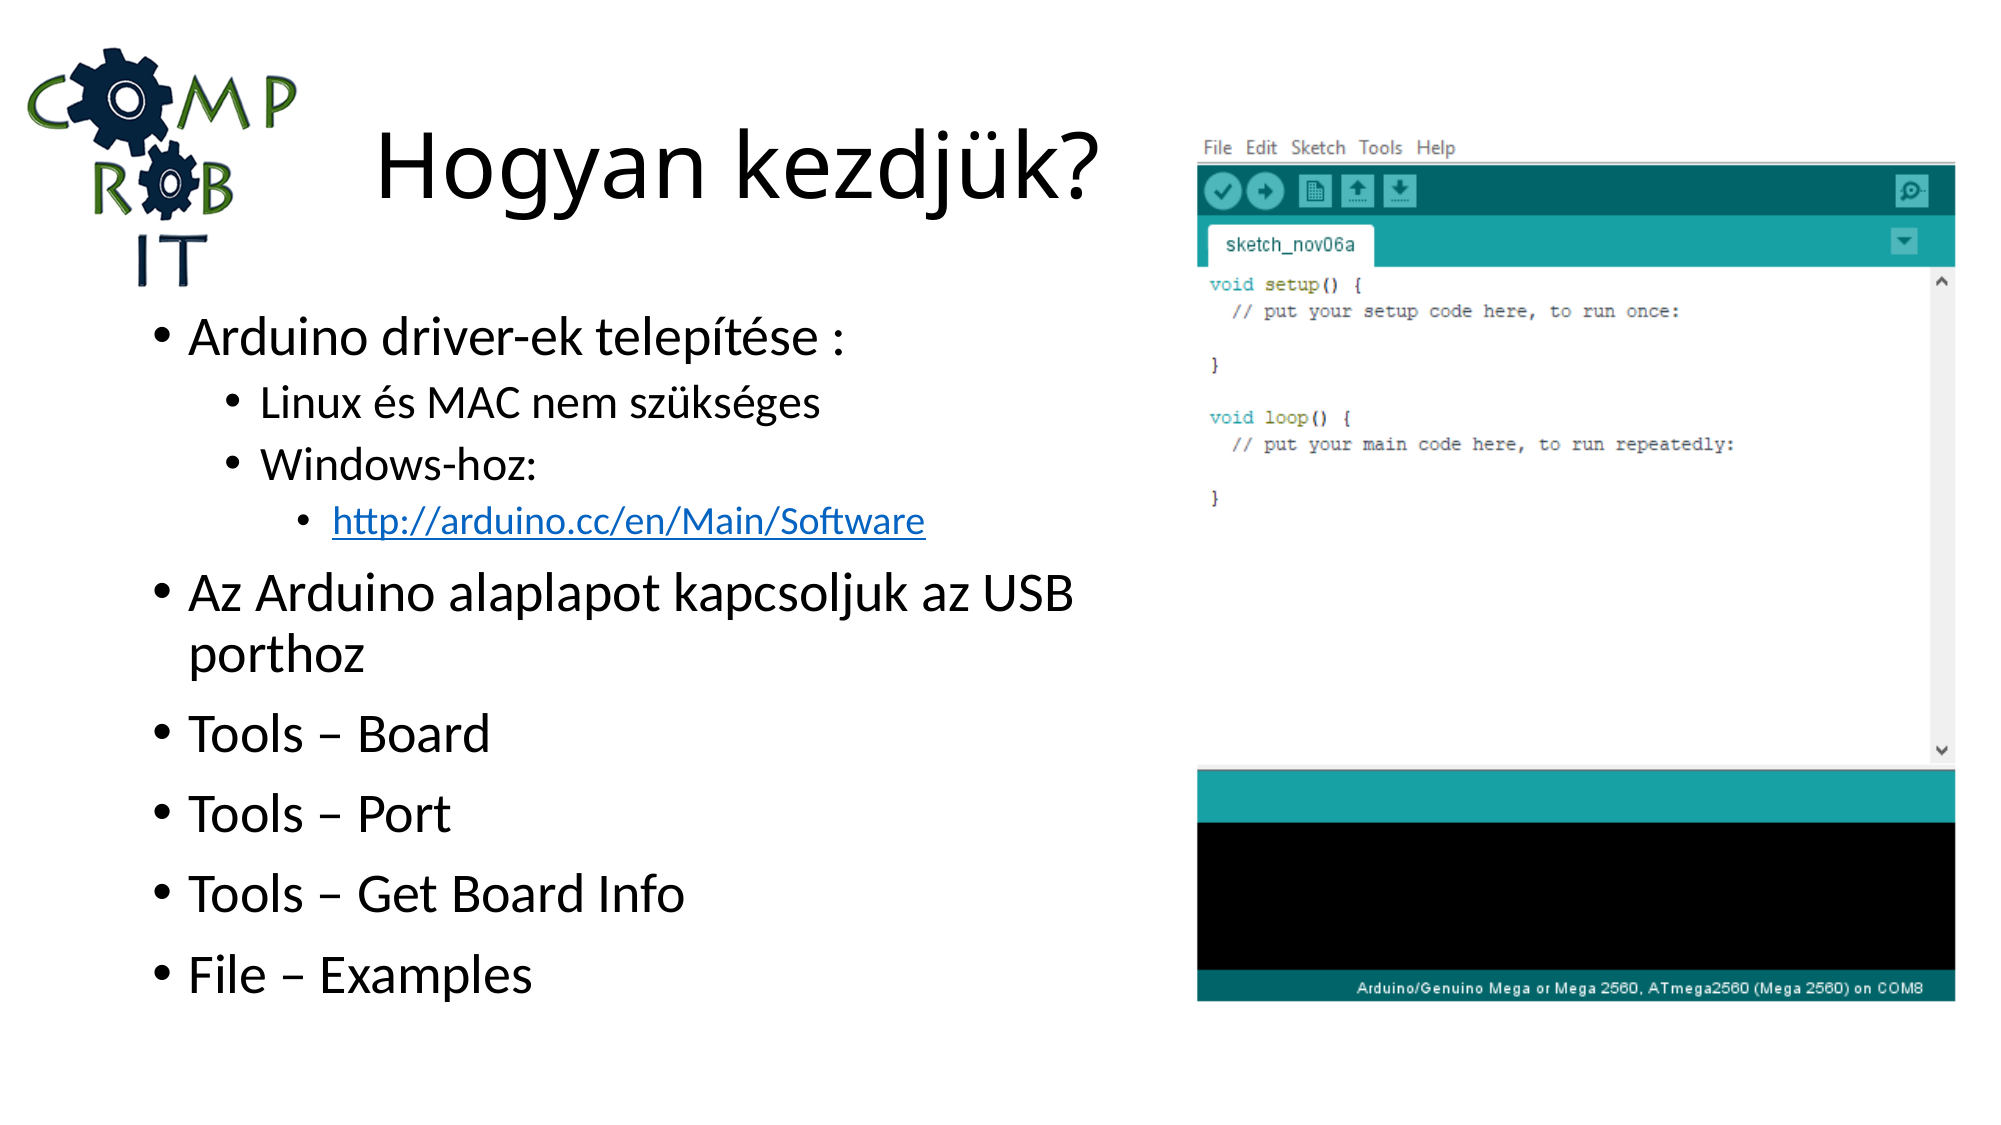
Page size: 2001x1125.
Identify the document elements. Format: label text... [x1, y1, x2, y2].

list Arduino driver-ek telepítése : Linux és MAC nem szükséges Windows-hoz: http://arduino.cc/en/Main/Software Az Arduino alaplapot kapcsoljuk az USB porthoz Tools – Board Tools – Port Tools – Get Board Info File – Examples [137, 299, 1185, 1014]
picture [1185, 84, 1968, 1014]
title Hogyan kezdjük? [358, 59, 1448, 278]
picture [0, 0, 315, 315]
